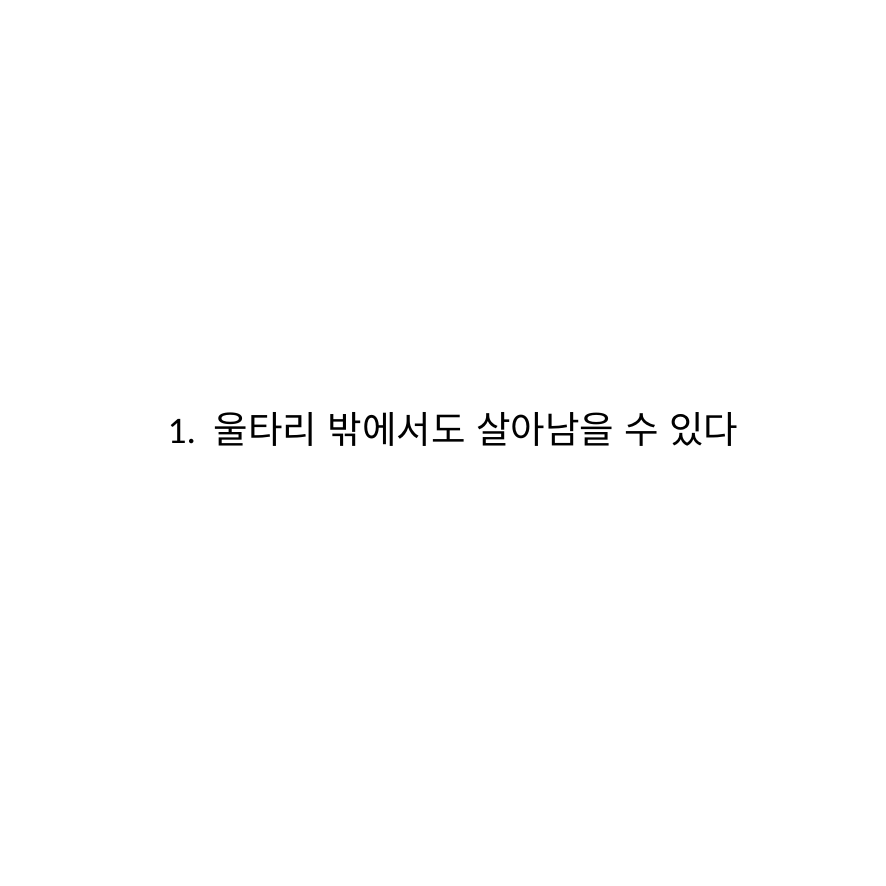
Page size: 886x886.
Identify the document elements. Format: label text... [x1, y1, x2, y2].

text_box 1. 울타리 밖에서도 살아남을 수 있다 [152, 398, 754, 459]
